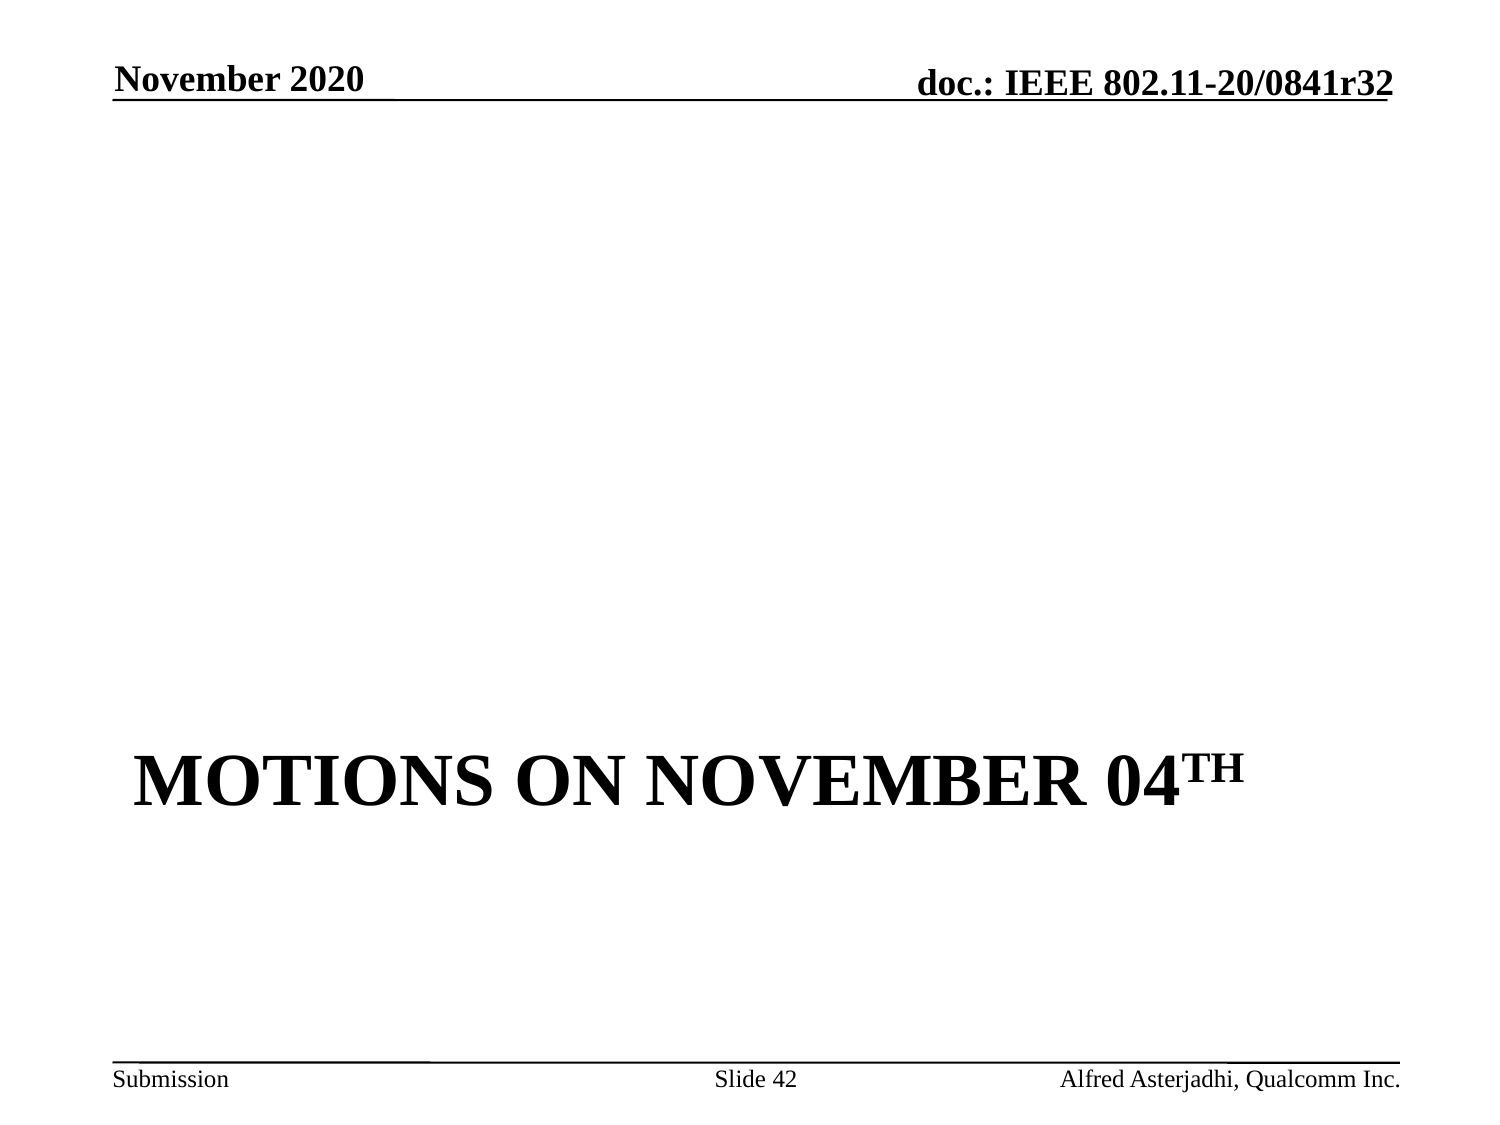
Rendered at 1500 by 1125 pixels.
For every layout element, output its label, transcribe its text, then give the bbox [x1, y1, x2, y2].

footer Alfred Asterjadhi, Qualcomm Inc. [878, 1061, 1402, 1093]
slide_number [114, 54, 423, 100]
slide_number Slide 42 [712, 1061, 800, 1123]
title Motions on November 04th [118, 722, 1394, 947]
